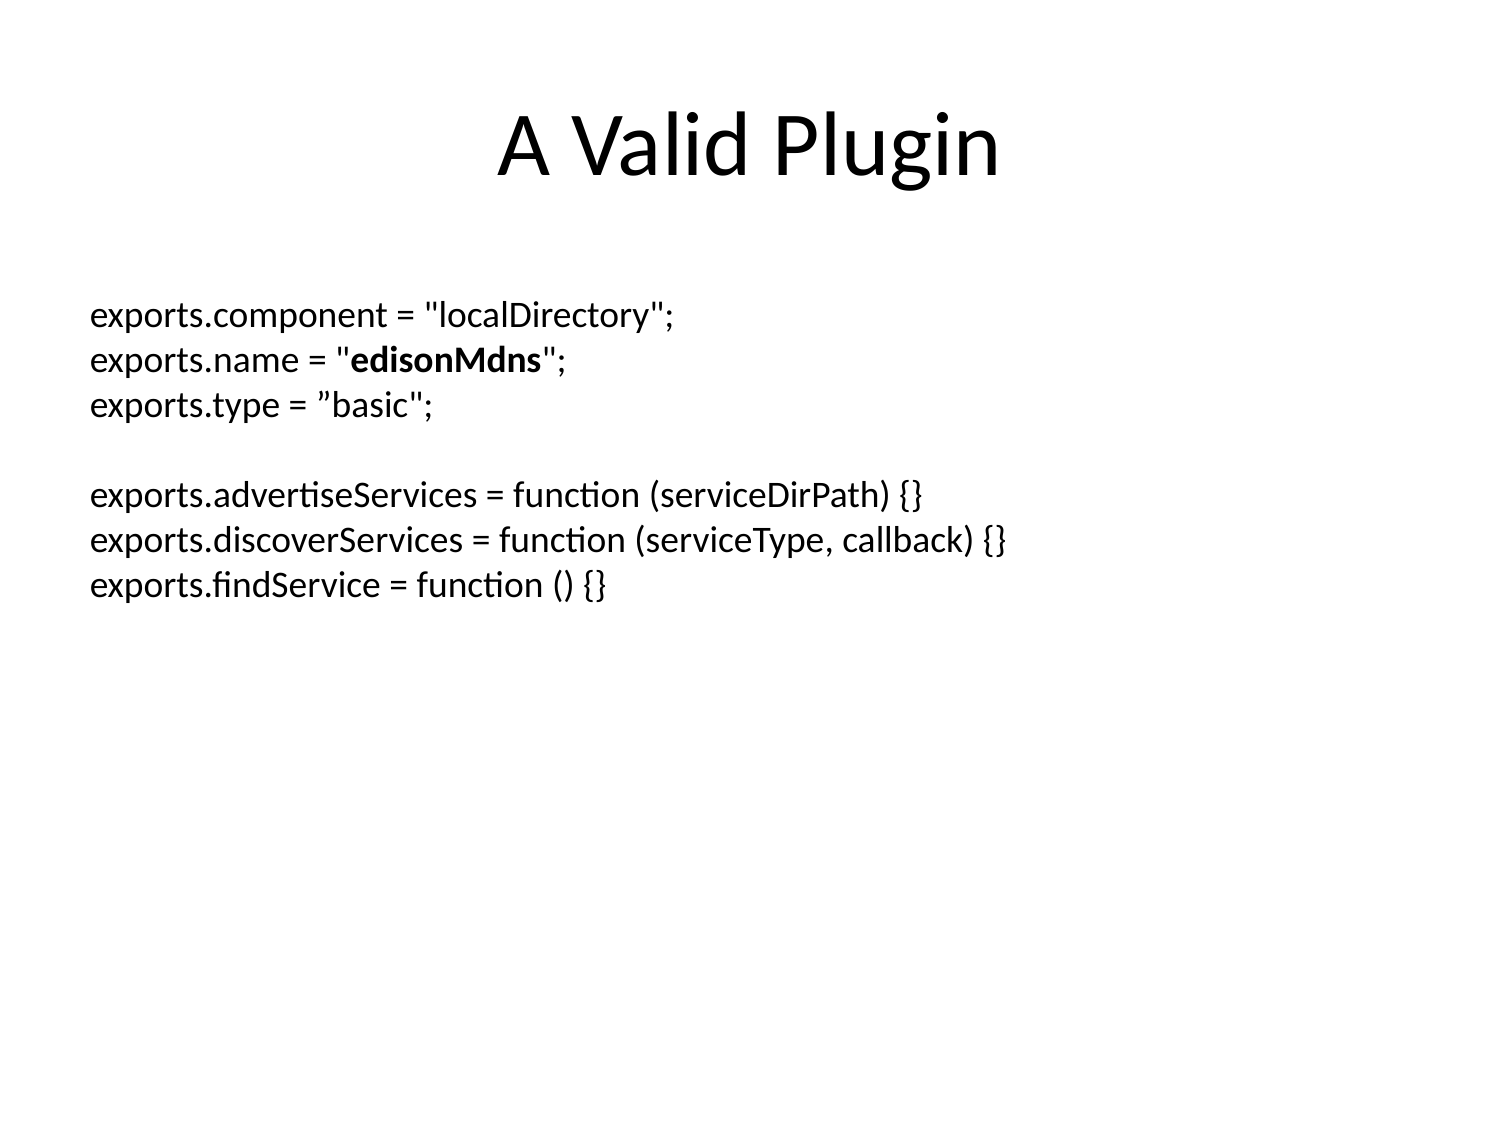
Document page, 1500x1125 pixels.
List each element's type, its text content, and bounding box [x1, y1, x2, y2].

text_box exports.component = "localDirectory"; exports.name = "edisonMdns"; exports.type = ”basic"; exports.advertiseServices = function (serviceDirPath) {} exports.discoverServices = function (serviceType, callback) {} exports.findService = function () {} [74, 282, 1125, 612]
title A Valid Plugin [75, 45, 1425, 233]
